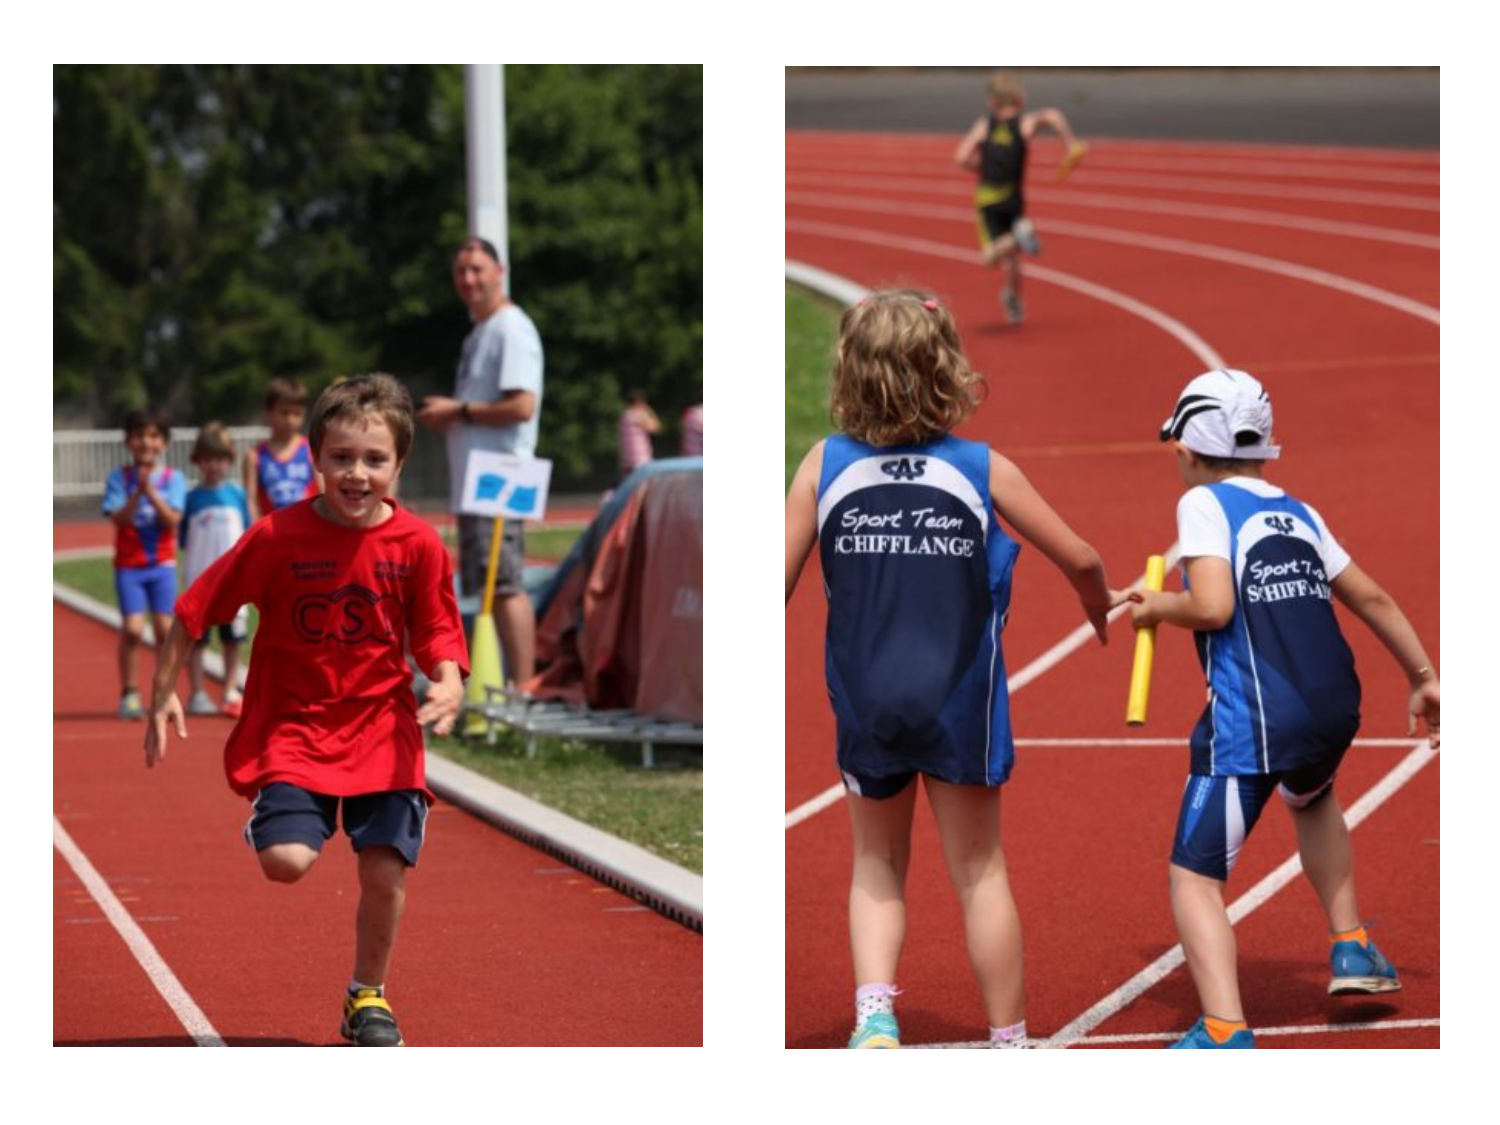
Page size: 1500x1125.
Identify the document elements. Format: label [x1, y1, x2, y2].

picture [785, 66, 1440, 1049]
list [52, 64, 703, 1048]
